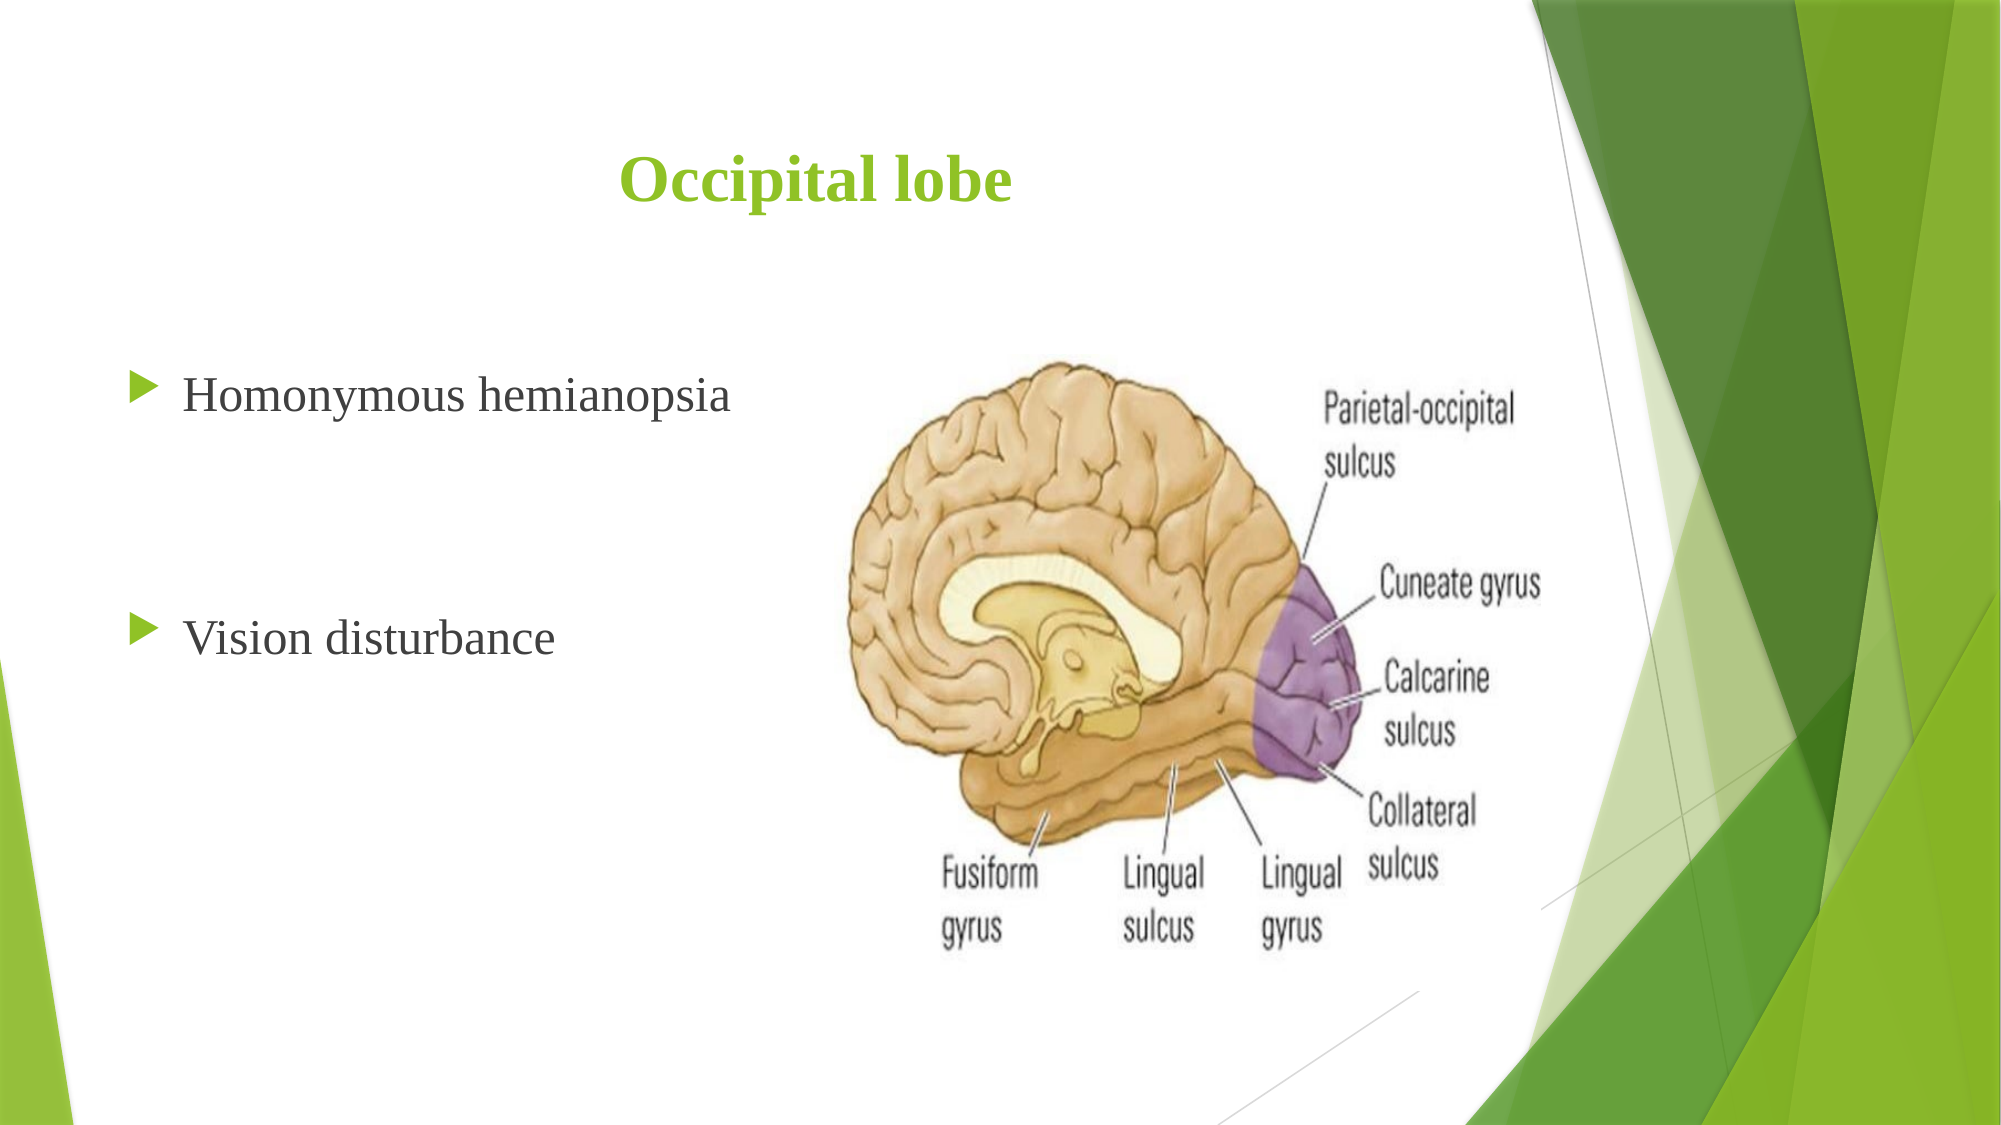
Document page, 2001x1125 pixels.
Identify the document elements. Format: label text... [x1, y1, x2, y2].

list Homonymous hemianopsia Vision disturbance [111, 354, 798, 992]
title Occipital lobe [111, 126, 1522, 317]
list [834, 353, 1541, 992]
